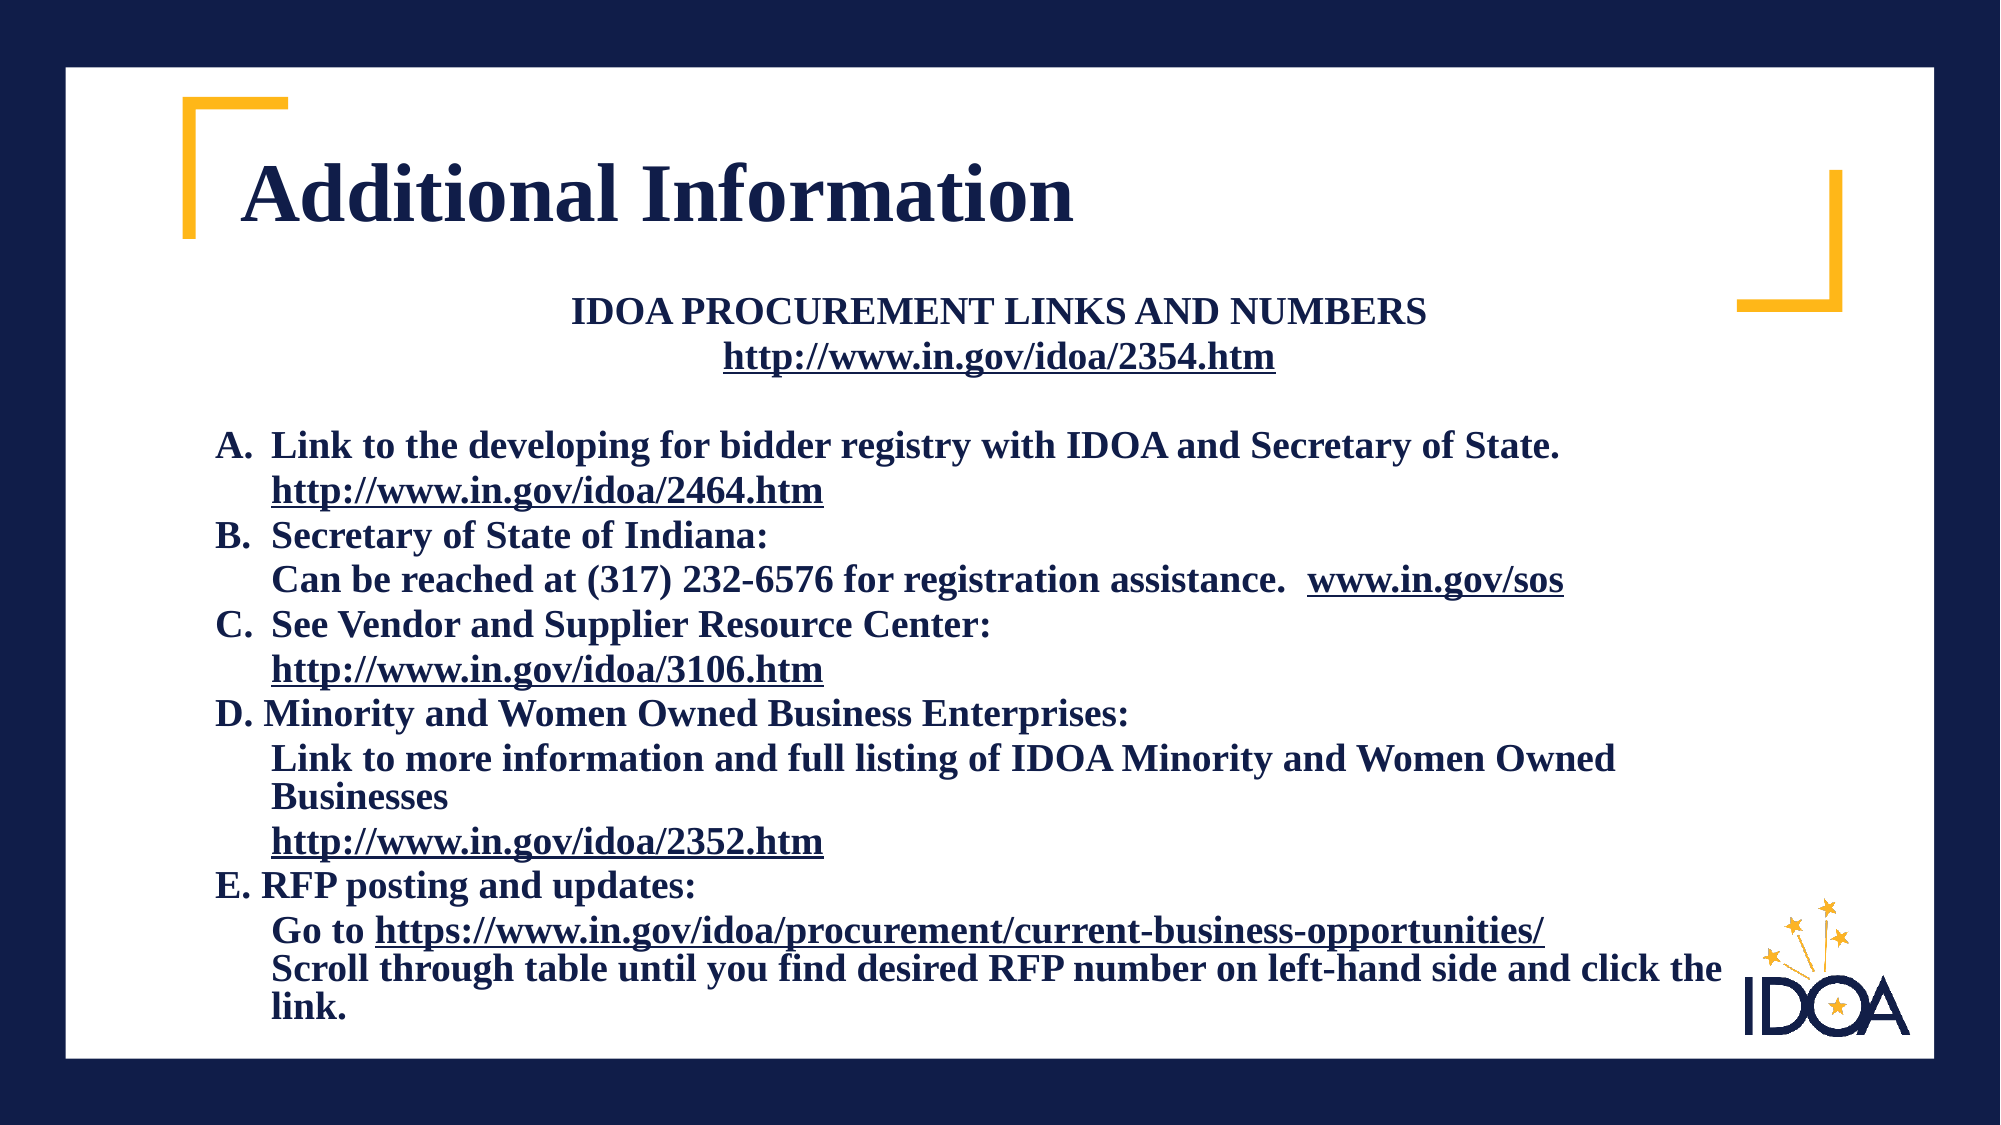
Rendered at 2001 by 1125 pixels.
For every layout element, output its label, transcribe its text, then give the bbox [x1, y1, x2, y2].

title Additional Information [225, 142, 1800, 279]
list IDOA PROCUREMENT LINKS AND NUMBERS http://www.in.gov/idoa/2354.htm A. Link to the developing for bidder registry with IDOA and Secretary of State. http://www.in.gov/idoa/2464.htm B. Secretary of State of Indiana: Can be reached at (317) 232-6576 for registration assistance. www.in.gov/sos C. See Vendor and Supplier Resource Center: http://www.in.gov/idoa/3106.htm D. Minority and Women Owned Business Enterprises: Link to more information and full listing of IDOA Minority and Women Owned Businesses http://www.in.gov/idoa/2352.htm E. RFP posting and updates: Go to https://www.in.gov/idoa/procurement/current-business-opportunities/ Scroll through table until you find desired RFP number on left-hand side and click the link. [200, 287, 1799, 1045]
picture [1702, 857, 1959, 1114]
